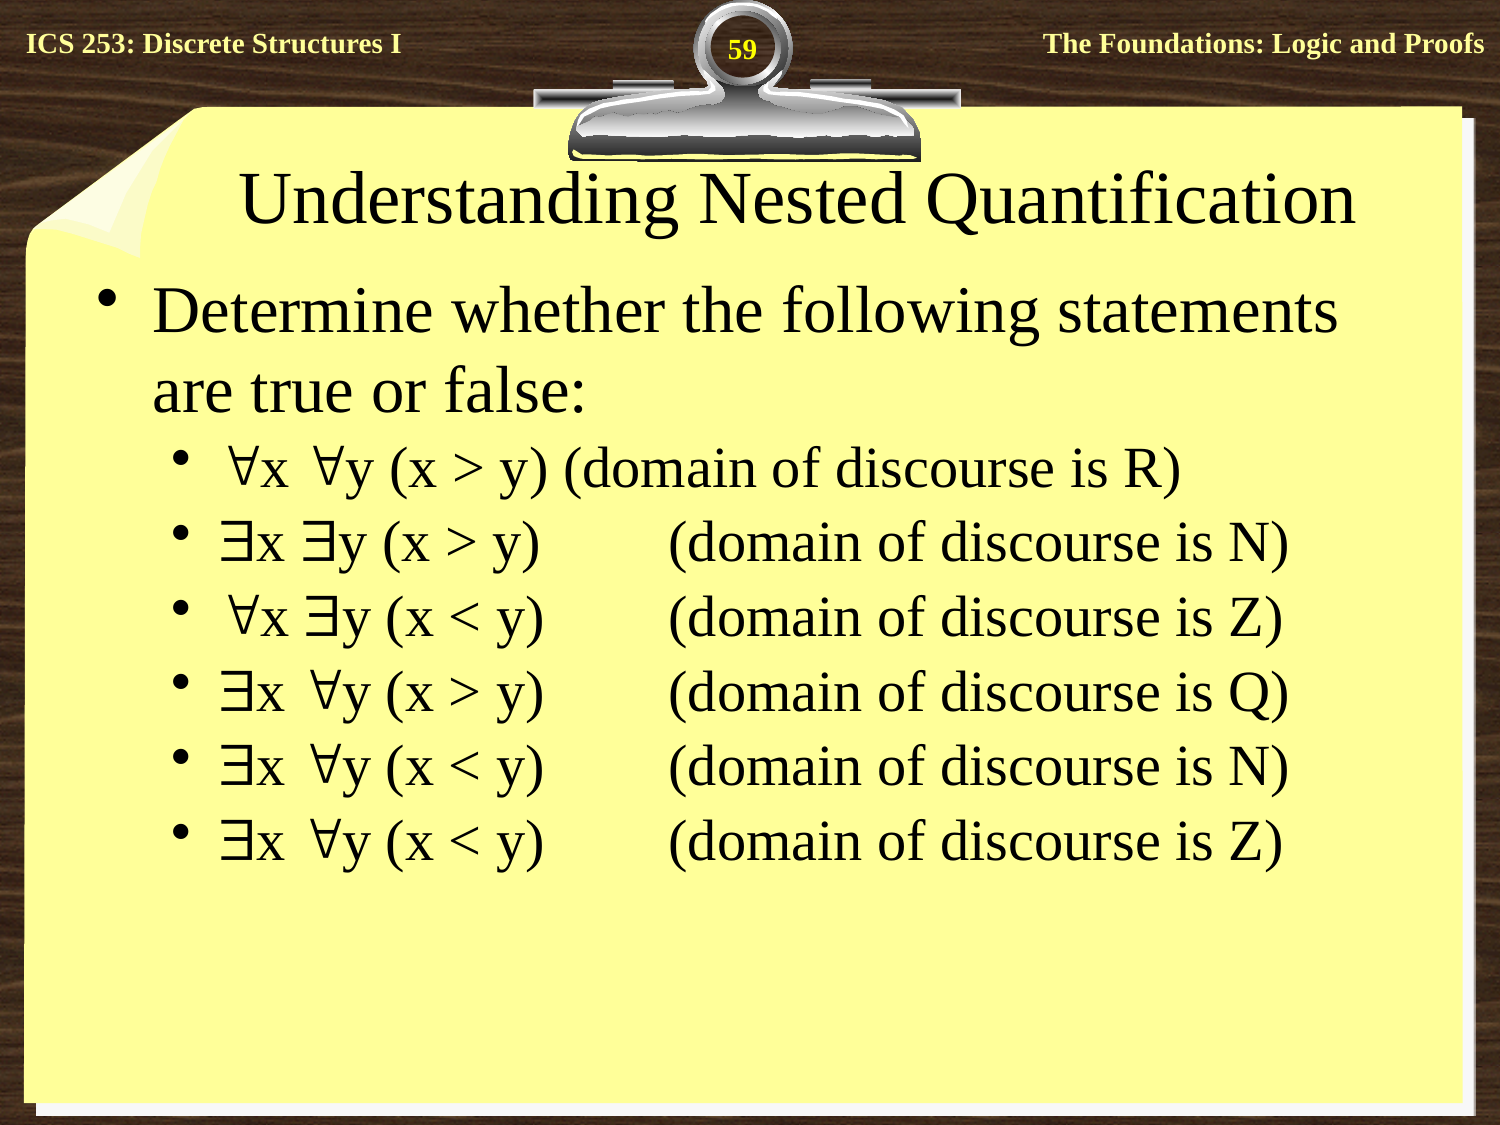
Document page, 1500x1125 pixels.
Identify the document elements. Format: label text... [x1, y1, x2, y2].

picture [0, 0, 1500, 1125]
slide_number 59 [712, 6, 1105, 90]
title Understanding Nested Quantification [194, 140, 1403, 246]
list Determine whether the following statements are true or false: x y (x > y) (domain of discourse is R) x y (x > y) (domain of discourse is N) x y (x < y) (domain of discourse is Z) x y (x > y) (domain of discourse is Q) x y (x < y) (domain of discourse is N) x y (x < y) (domain of discourse is Z) [81, 257, 1405, 1079]
